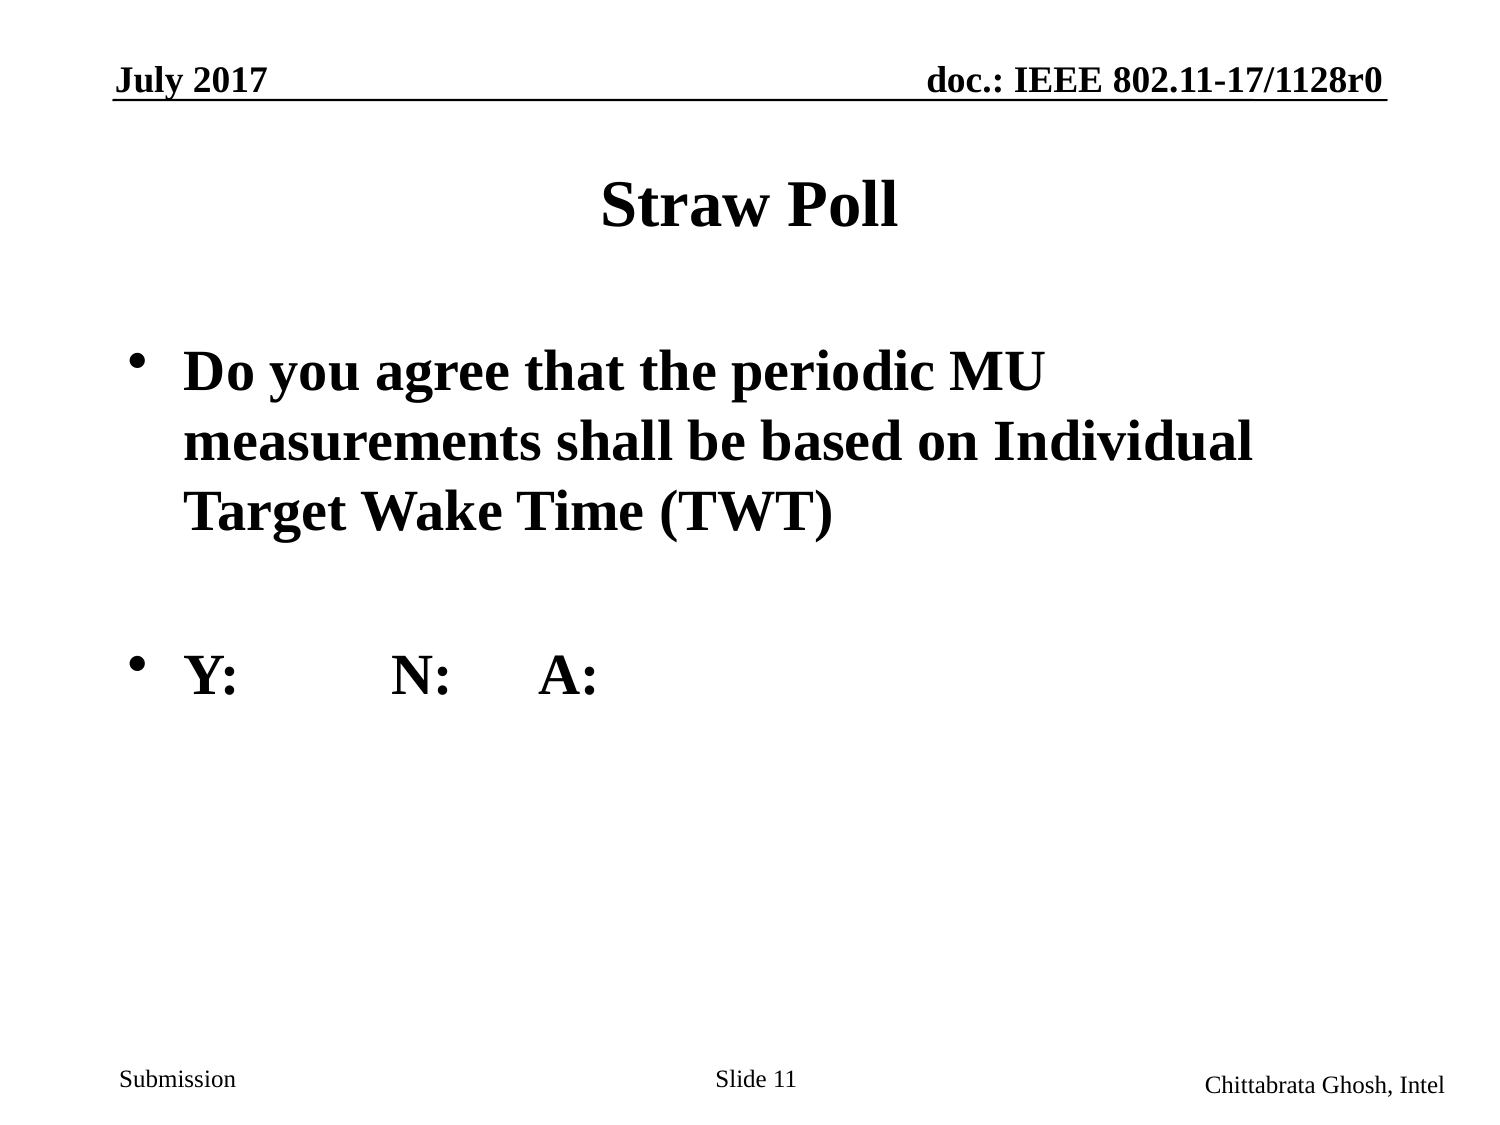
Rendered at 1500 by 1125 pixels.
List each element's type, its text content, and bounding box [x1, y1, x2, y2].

text_box doc.: IEEE 802.11-17/1128r0 [851, 54, 1384, 100]
slide_number Slide 11 [712, 1062, 800, 1093]
title Straw Poll [112, 112, 1388, 288]
text_box July 2017 [114, 54, 269, 100]
text_box Chittabrata Ghosh, Intel [1204, 1068, 1446, 1099]
list Do you agree that the periodic MU measurements shall be based on Individual Target Wake Time (TWT) Y: N: A: [112, 324, 1424, 1000]
